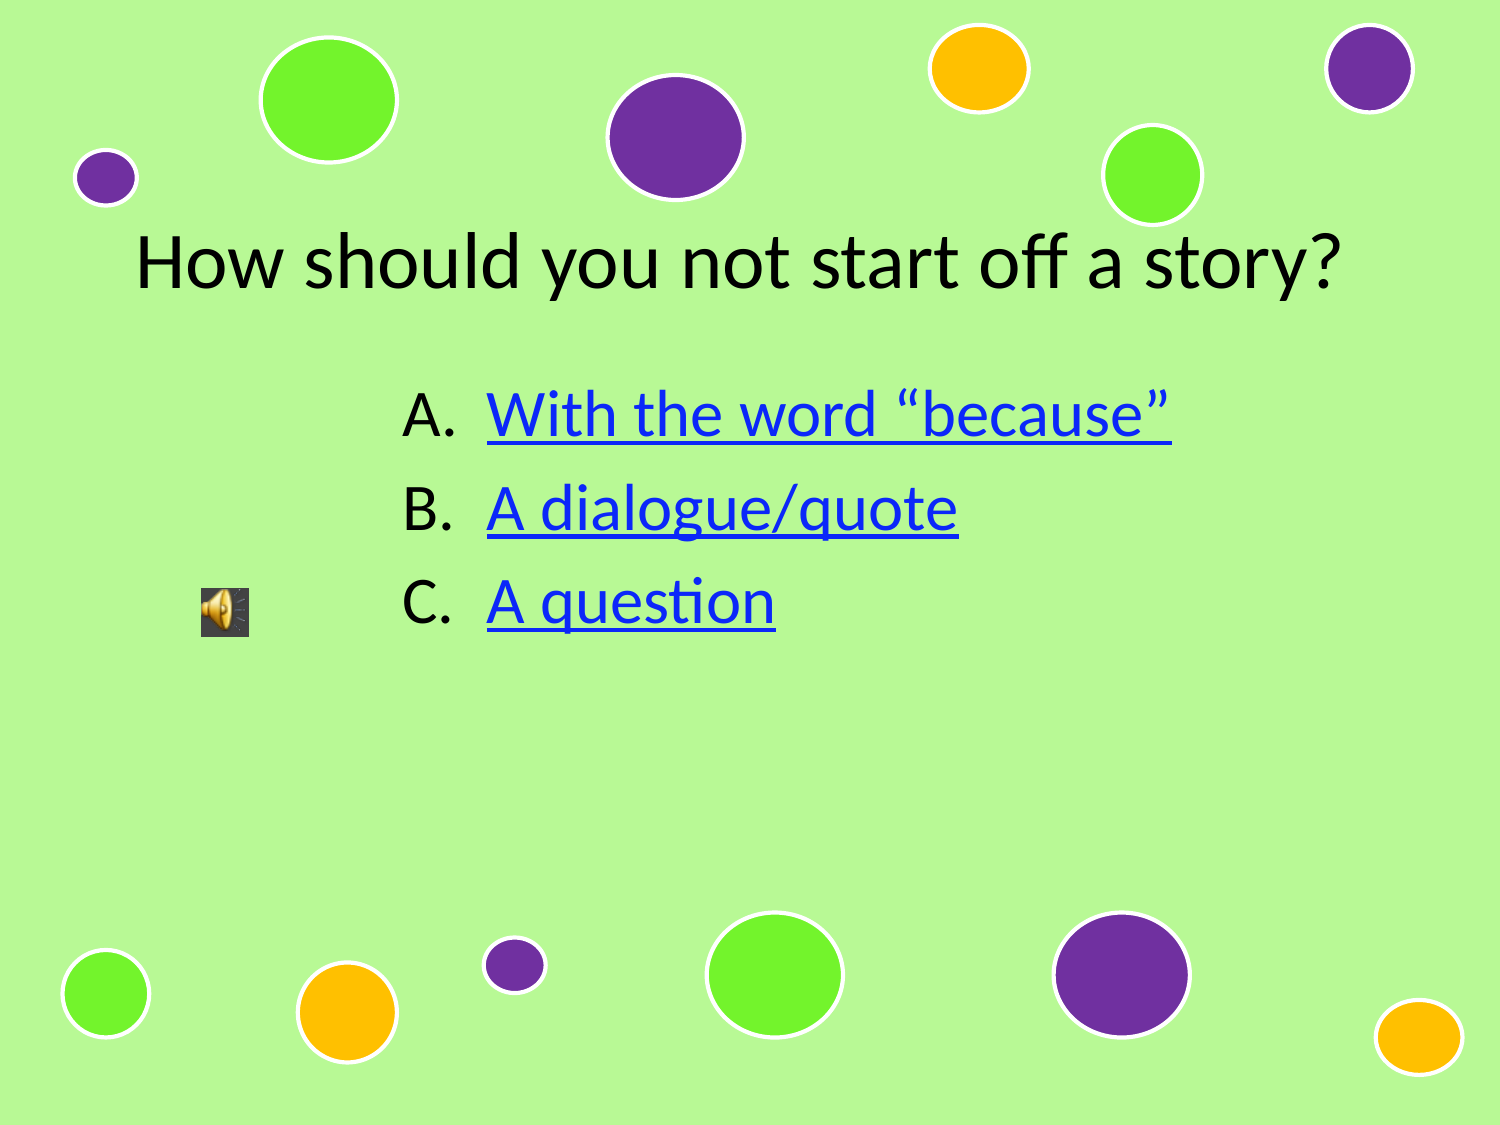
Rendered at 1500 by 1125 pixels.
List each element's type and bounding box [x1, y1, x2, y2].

picture [199, 587, 251, 638]
text_box [62, 24, 1463, 1076]
